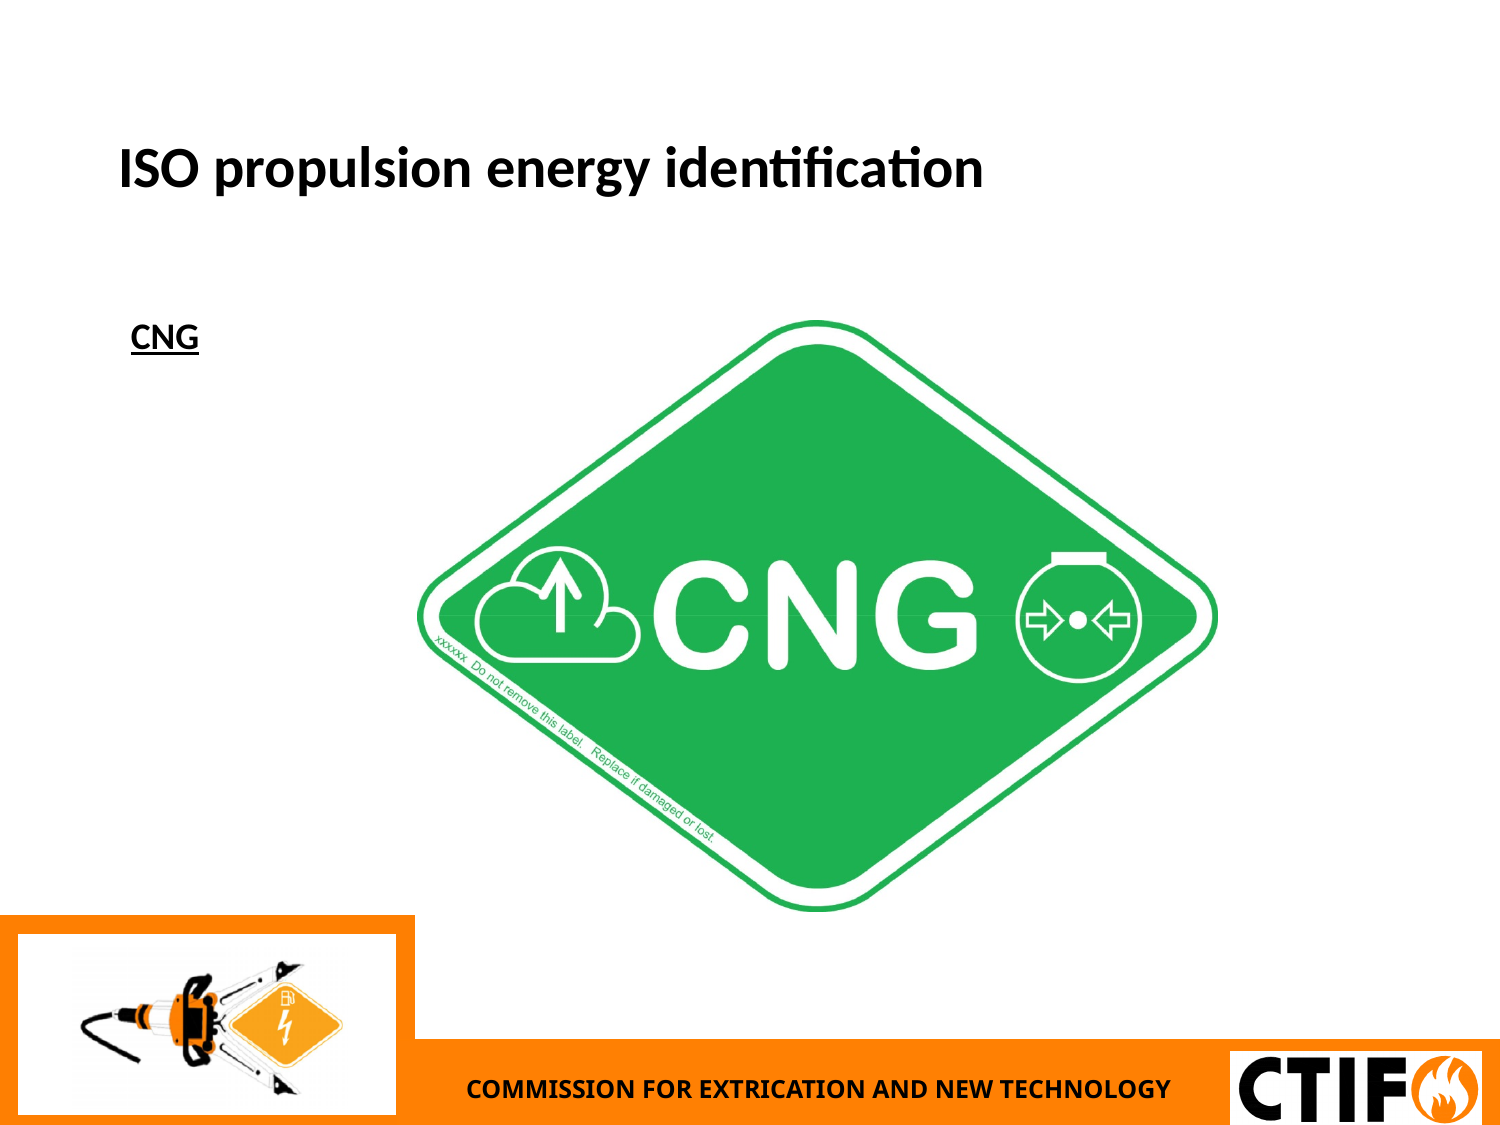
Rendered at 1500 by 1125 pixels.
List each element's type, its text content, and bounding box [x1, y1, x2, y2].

title ISO propulsion energy identification [103, 59, 1397, 278]
picture [1230, 1051, 1482, 1125]
picture [67, 940, 348, 1109]
list CNG [115, 309, 1410, 1024]
picture [417, 320, 1218, 912]
slide_number 16 [1059, 1042, 1397, 1103]
